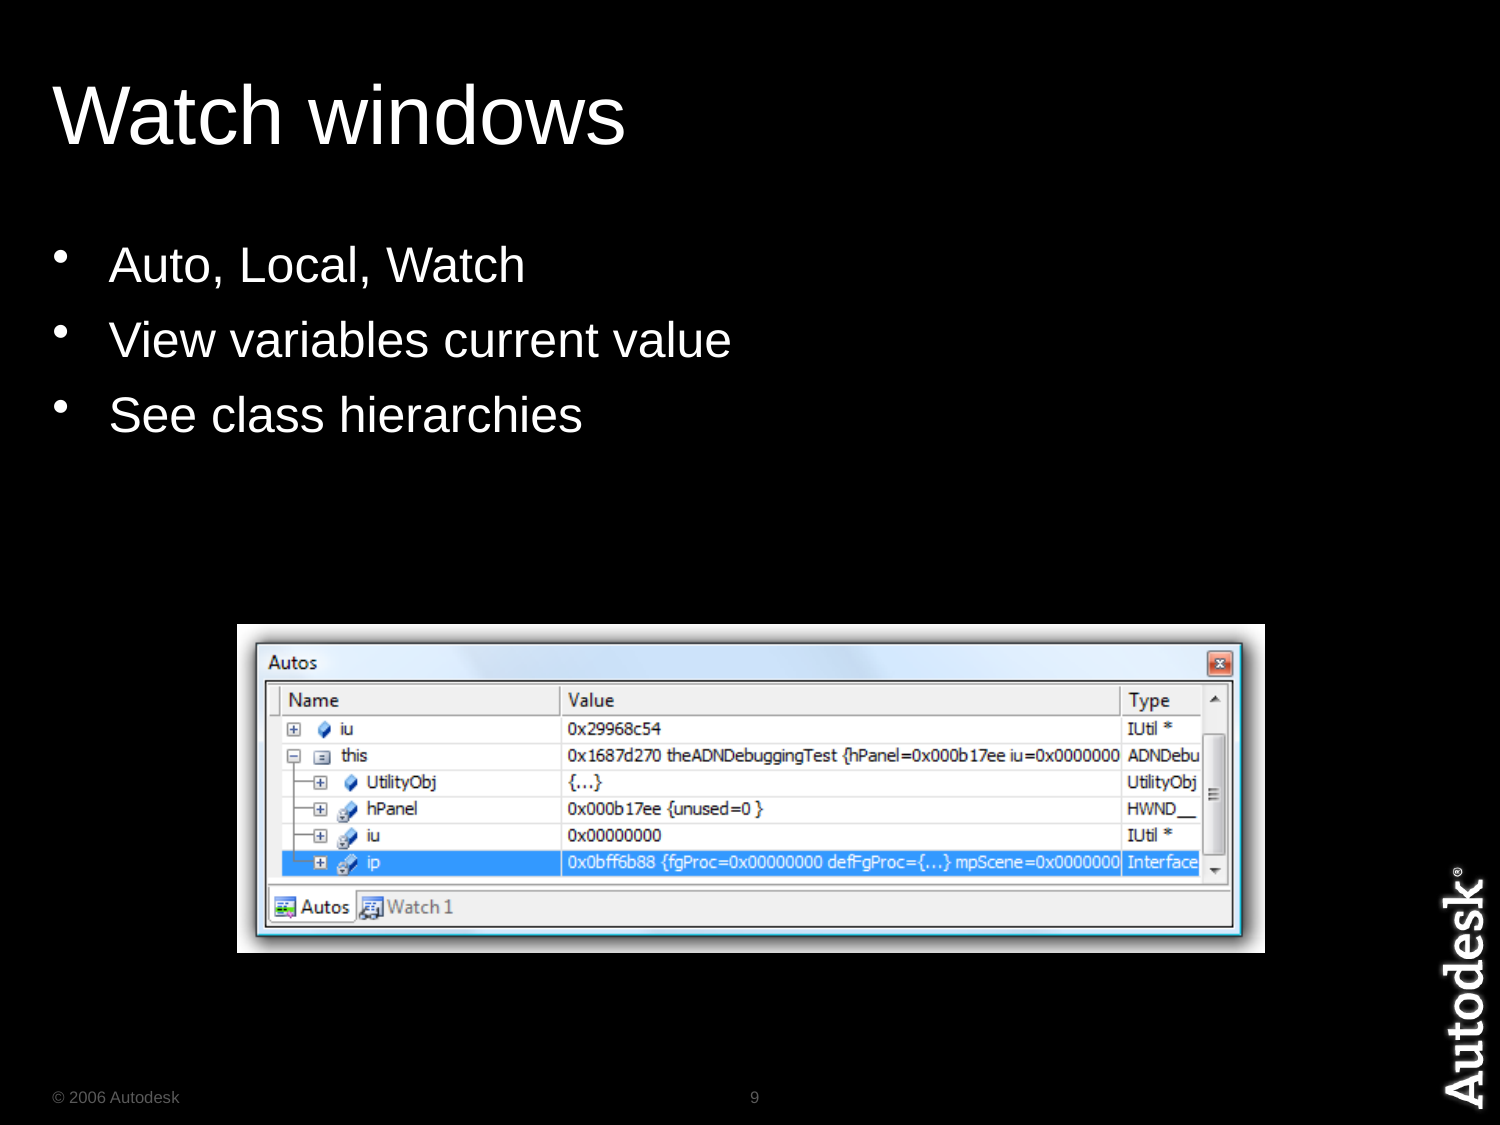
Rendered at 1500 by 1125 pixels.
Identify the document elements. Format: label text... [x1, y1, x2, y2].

list Auto, Local, Watch View variables current value See class hierarchies [52, 231, 1401, 1073]
picture [237, 624, 1265, 954]
picture [1402, 0, 1500, 1125]
title Watch windows [52, 22, 1401, 211]
